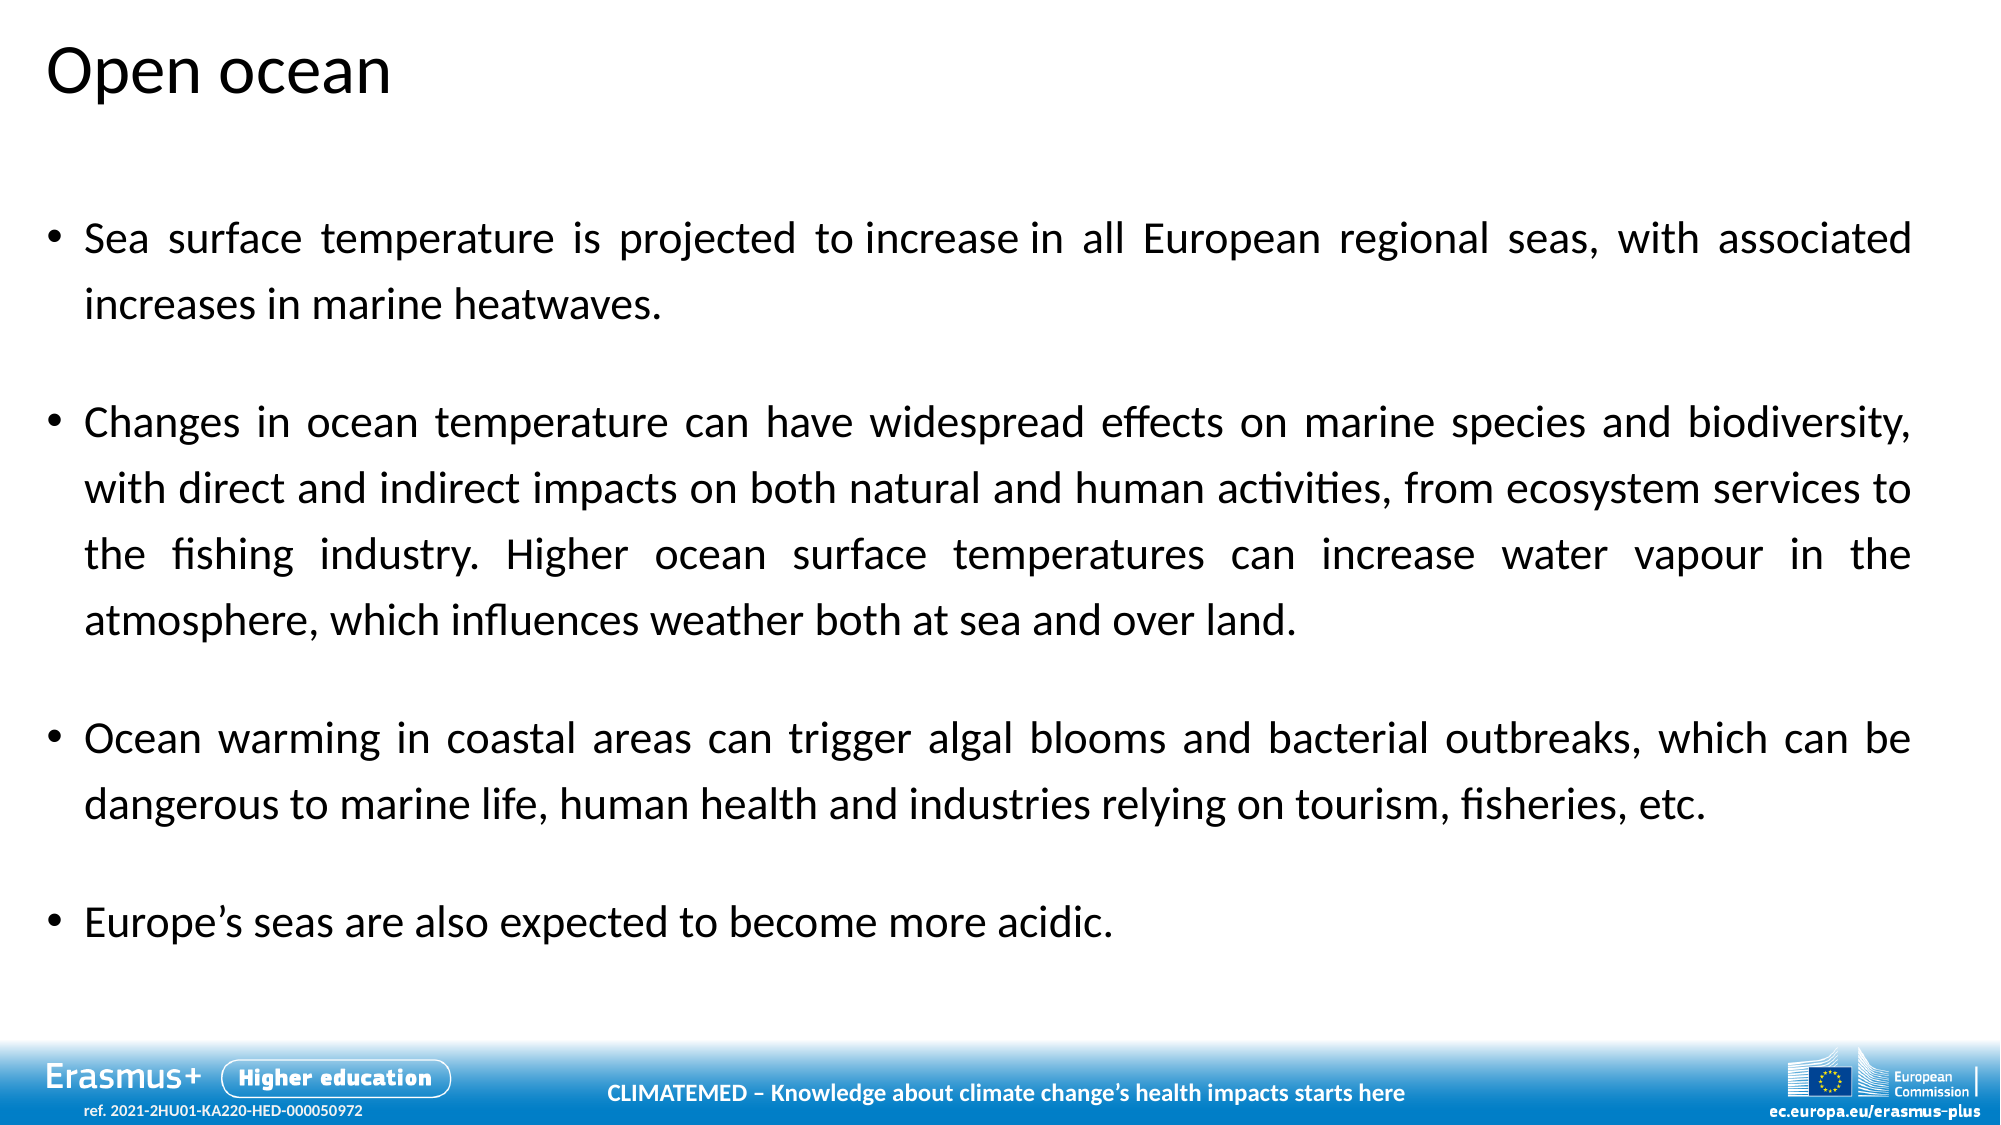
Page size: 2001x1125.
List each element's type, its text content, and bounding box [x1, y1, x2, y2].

picture [0, 899, 2000, 1125]
list Sea surface temperature is projected to increase in all European regional seas, with associated increases in marine heatwaves. Changes in ocean temperature can have widespread effects on marine species and biodiversity, with direct and indirect impacts on both natural and human activities, from ecosystem services to the fishing industry. Higher ocean surface temperatures can increase water vapour in the atmosphere, which influences weather both at sea and over land. Ocean warming in coastal areas can trigger algal blooms and bacterial outbreaks, which can be dangerous to marine life, human health and industries relying on tourism, fisheries, etc. Europe’s seas are also expected to become more acidic. [31, 189, 1929, 1035]
title Open ocean [31, 25, 1984, 116]
